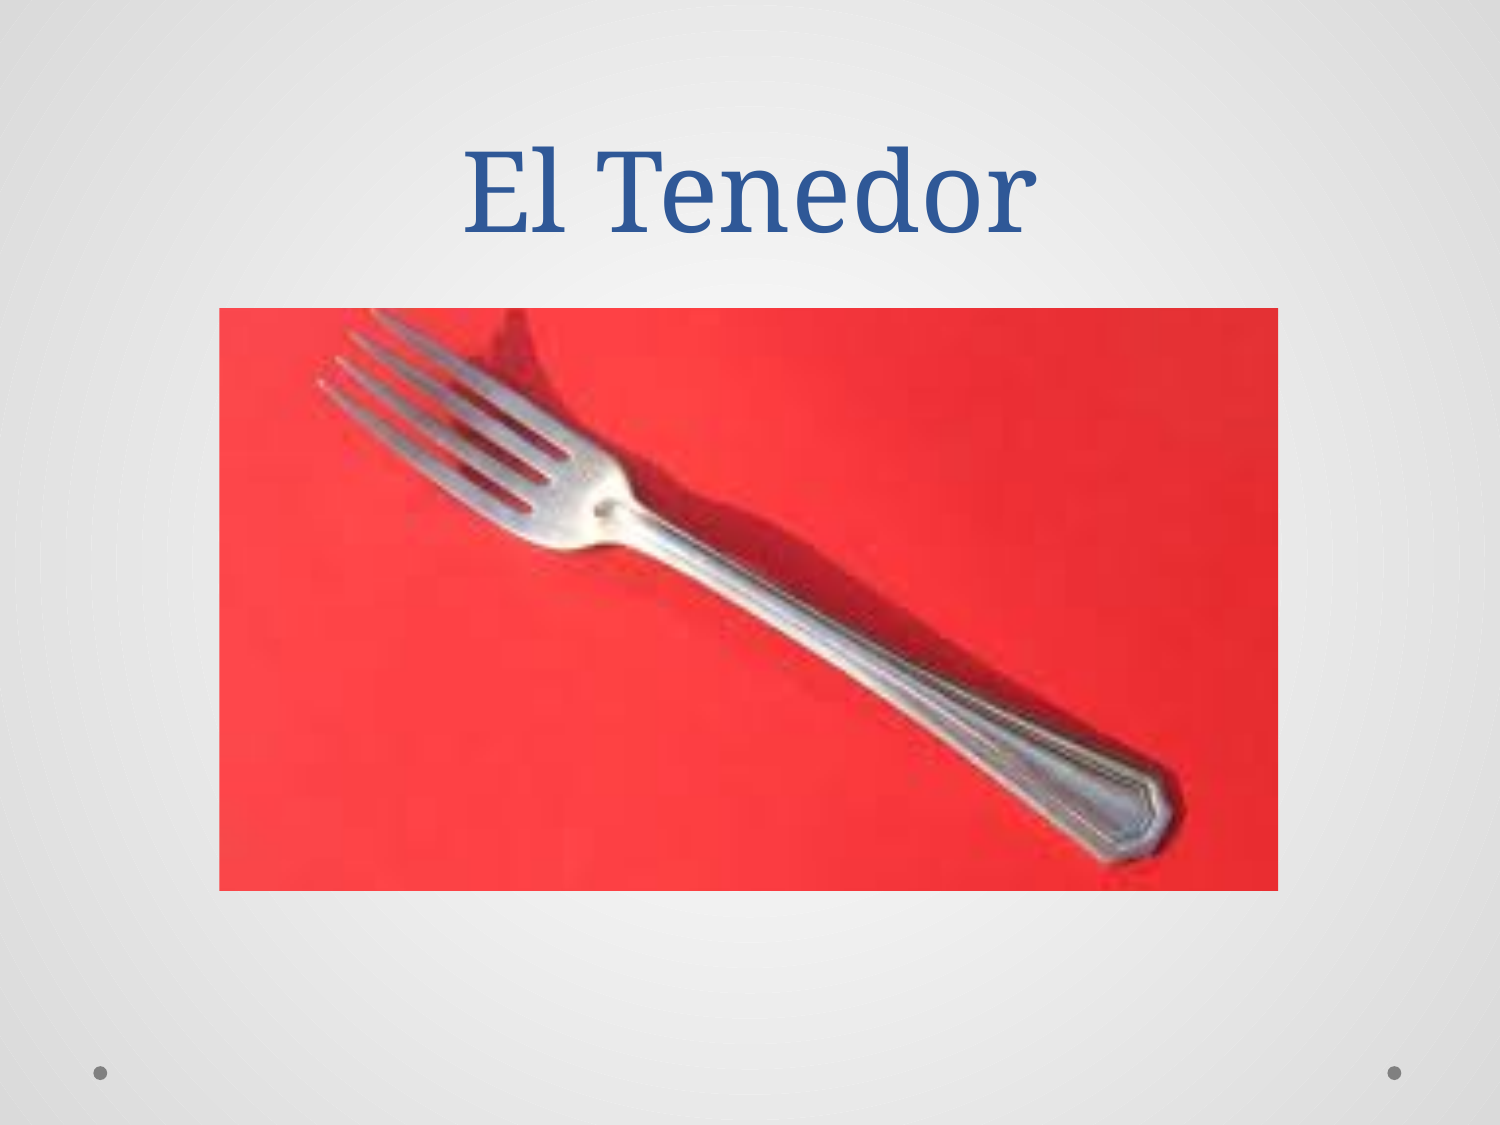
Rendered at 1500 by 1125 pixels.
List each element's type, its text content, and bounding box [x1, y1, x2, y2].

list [219, 307, 1279, 891]
title El Tenedor [75, 0, 1425, 263]
